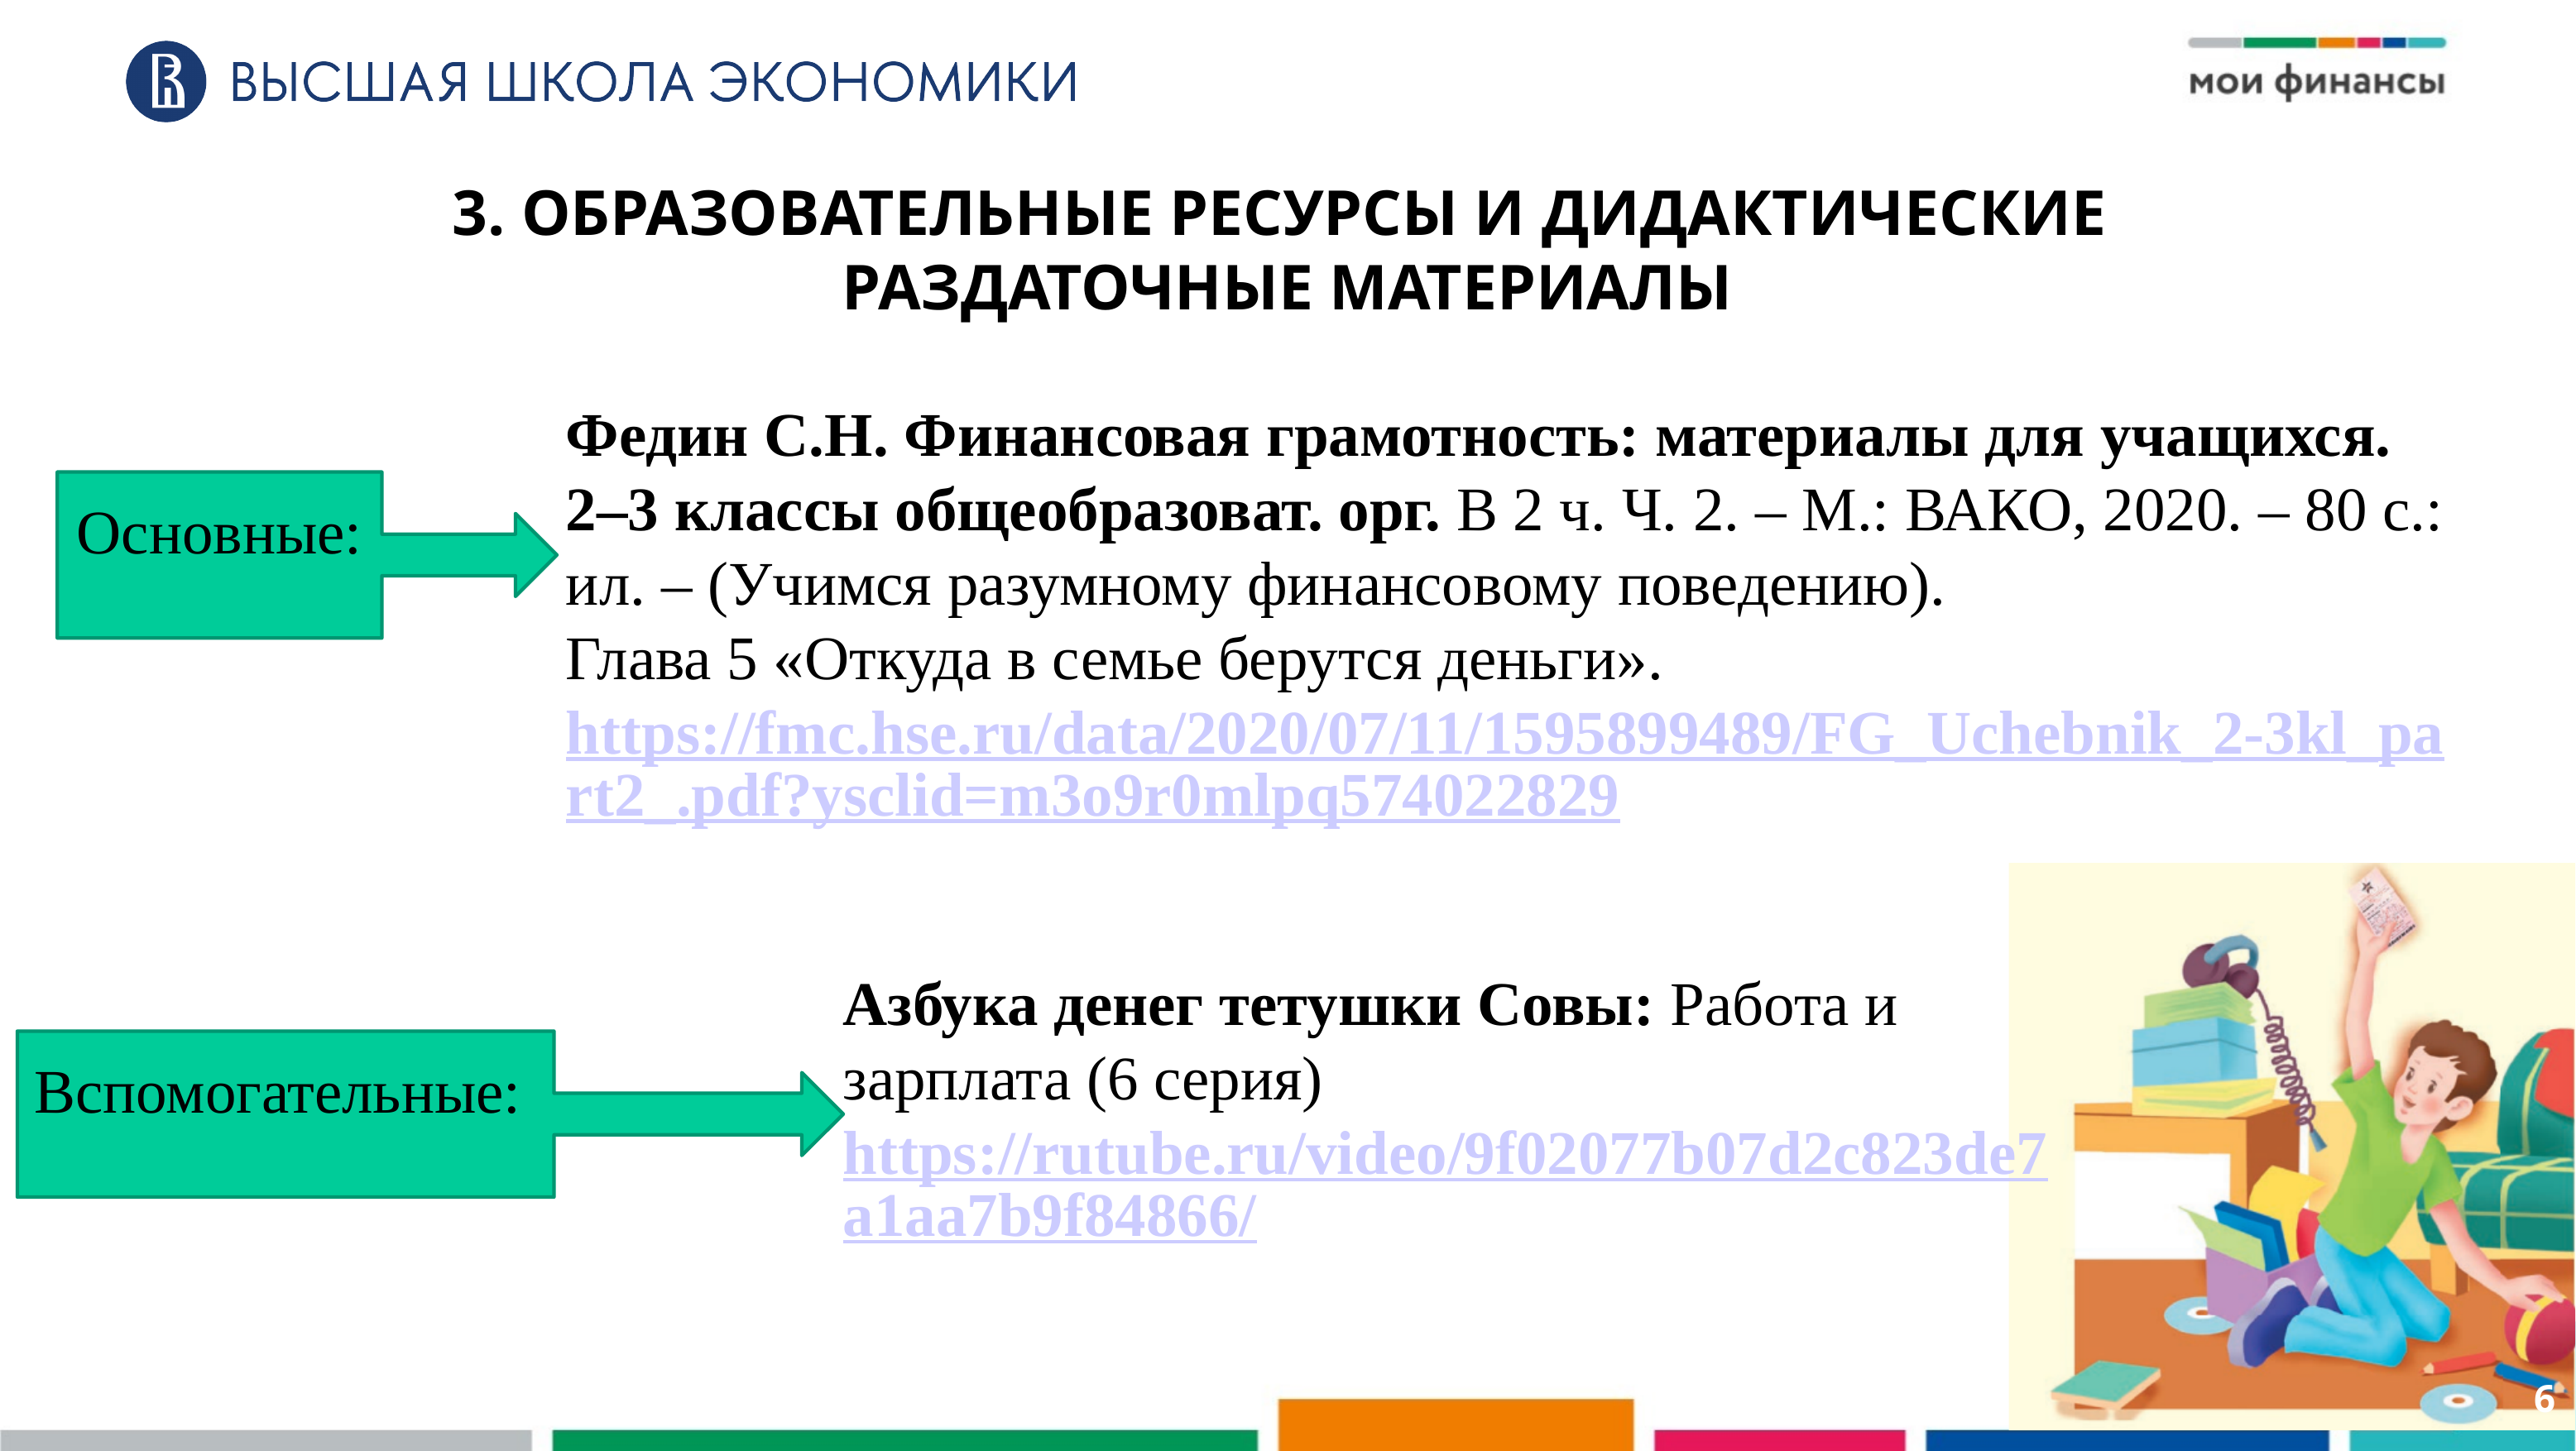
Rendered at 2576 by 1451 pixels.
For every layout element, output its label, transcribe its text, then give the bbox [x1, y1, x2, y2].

picture [0, 332, 2576, 1451]
picture [0, 0, 2576, 163]
text_box Основные: [55, 470, 559, 640]
text_box Азбука денег тетушки Совы: Работа и зарплата (6 серия) https://rutube.ru/video/9f02077b07d2c823de7a1aa7b9f84866/ [830, 957, 2004, 1194]
text_box Вспомогательные: [15, 1029, 846, 1200]
text_box 3. ОБРАЗОВАТЕЛЬНЫЕ РЕСУРСЫ И ДИДАКТИЧЕСКИЕ РАЗДАТОЧНЫЕ МАТЕРИАЛЫ [0, 163, 2576, 332]
text_box Федин С.Н. Финансовая грамотность: материалы для учащихся. 2–3 классы общеобразоват. орг. В 2 ч. Ч. 2. – М.: ВАКО, 2020. – 80 с.: ил. – (Учимся разумному финансовому поведению). Глава 5 «Откуда в семье берутся деньги». https://fmc.hse.ru/data/2020/07/11/1595899489/FG_Uchebnik_2-3kl_part2_.pdf?ysclid=m3o9r0mlpq574022829 [554, 387, 2471, 773]
